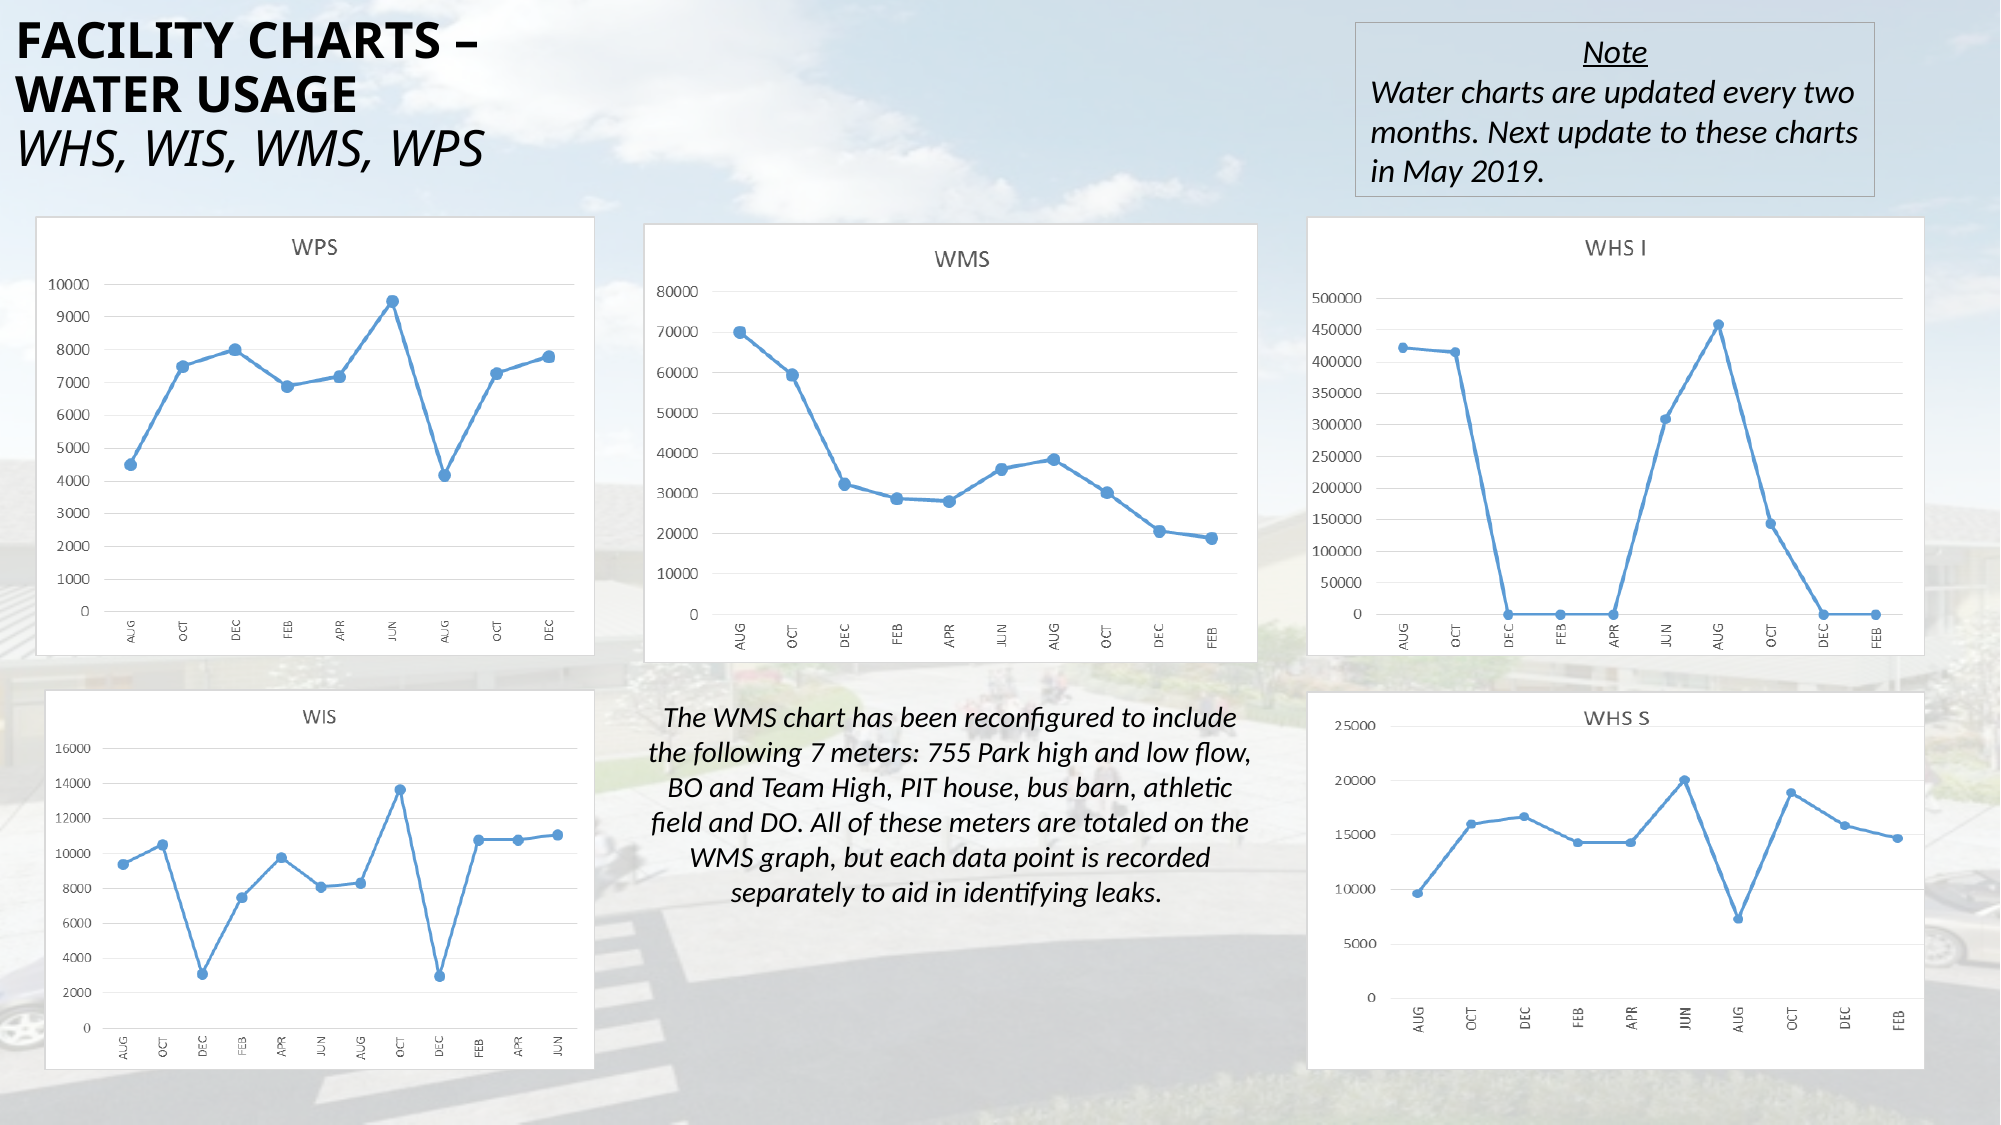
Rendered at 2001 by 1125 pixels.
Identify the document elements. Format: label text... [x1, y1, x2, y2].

picture [44, 689, 595, 1070]
picture [643, 223, 1258, 663]
picture [1306, 691, 1925, 1070]
text_box The WMS chart has been reconfigured to include the following 7 meters: 755 Park high and low flow, BO and Team High, PIT house, bus barn, athletic field and DO. All of these meters are totaled on the WMS graph, but each data point is recorded separately to aid in identifying leaks. [632, 691, 1269, 916]
text_box Note Water charts are updated every two months. Next update to these charts in May 2019. [1355, 22, 1875, 197]
picture [35, 216, 595, 656]
title FACILITY CHARTS – WATER USAGE WHS, WIS, WMS, WPS [0, 45, 1355, 148]
picture [1306, 216, 1925, 656]
